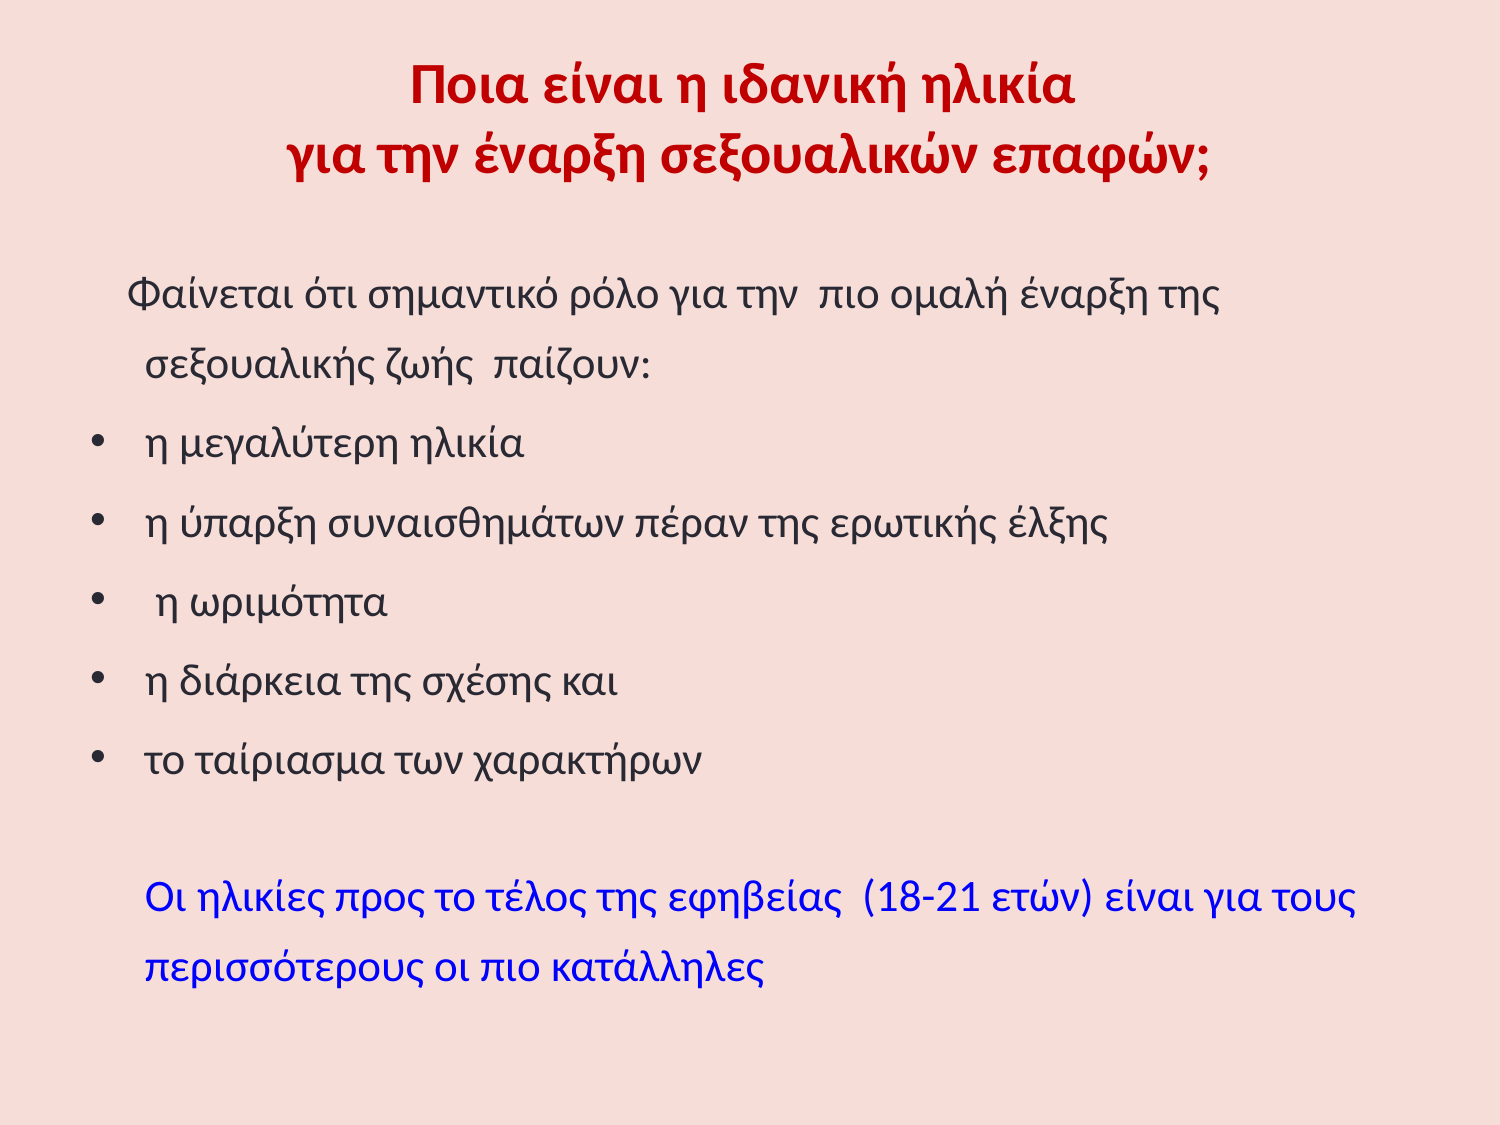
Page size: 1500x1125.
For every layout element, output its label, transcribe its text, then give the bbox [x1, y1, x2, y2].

list Φαίνεται ότι σημαντικό ρόλο για την πιο ομαλή έναρξη της σεξουαλικής ζωής παίζουν: η μεγαλύτερη ηλικία η ύπαρξη συναισθημάτων πέραν της ερωτικής έλξης η ωριμότητα η διάρκεια της σχέσης και το ταίριασμα των χαρακτήρων Οι ηλικίες προς το τέλος της εφηβείας (18-21 ετών) είναι για τους περισσότερους οι πιο κατάλληλες [74, 196, 1426, 1006]
title Ποια είναι η ιδανική ηλικία για την έναρξη σεξουαλικών επαφών; [74, 44, 1426, 185]
